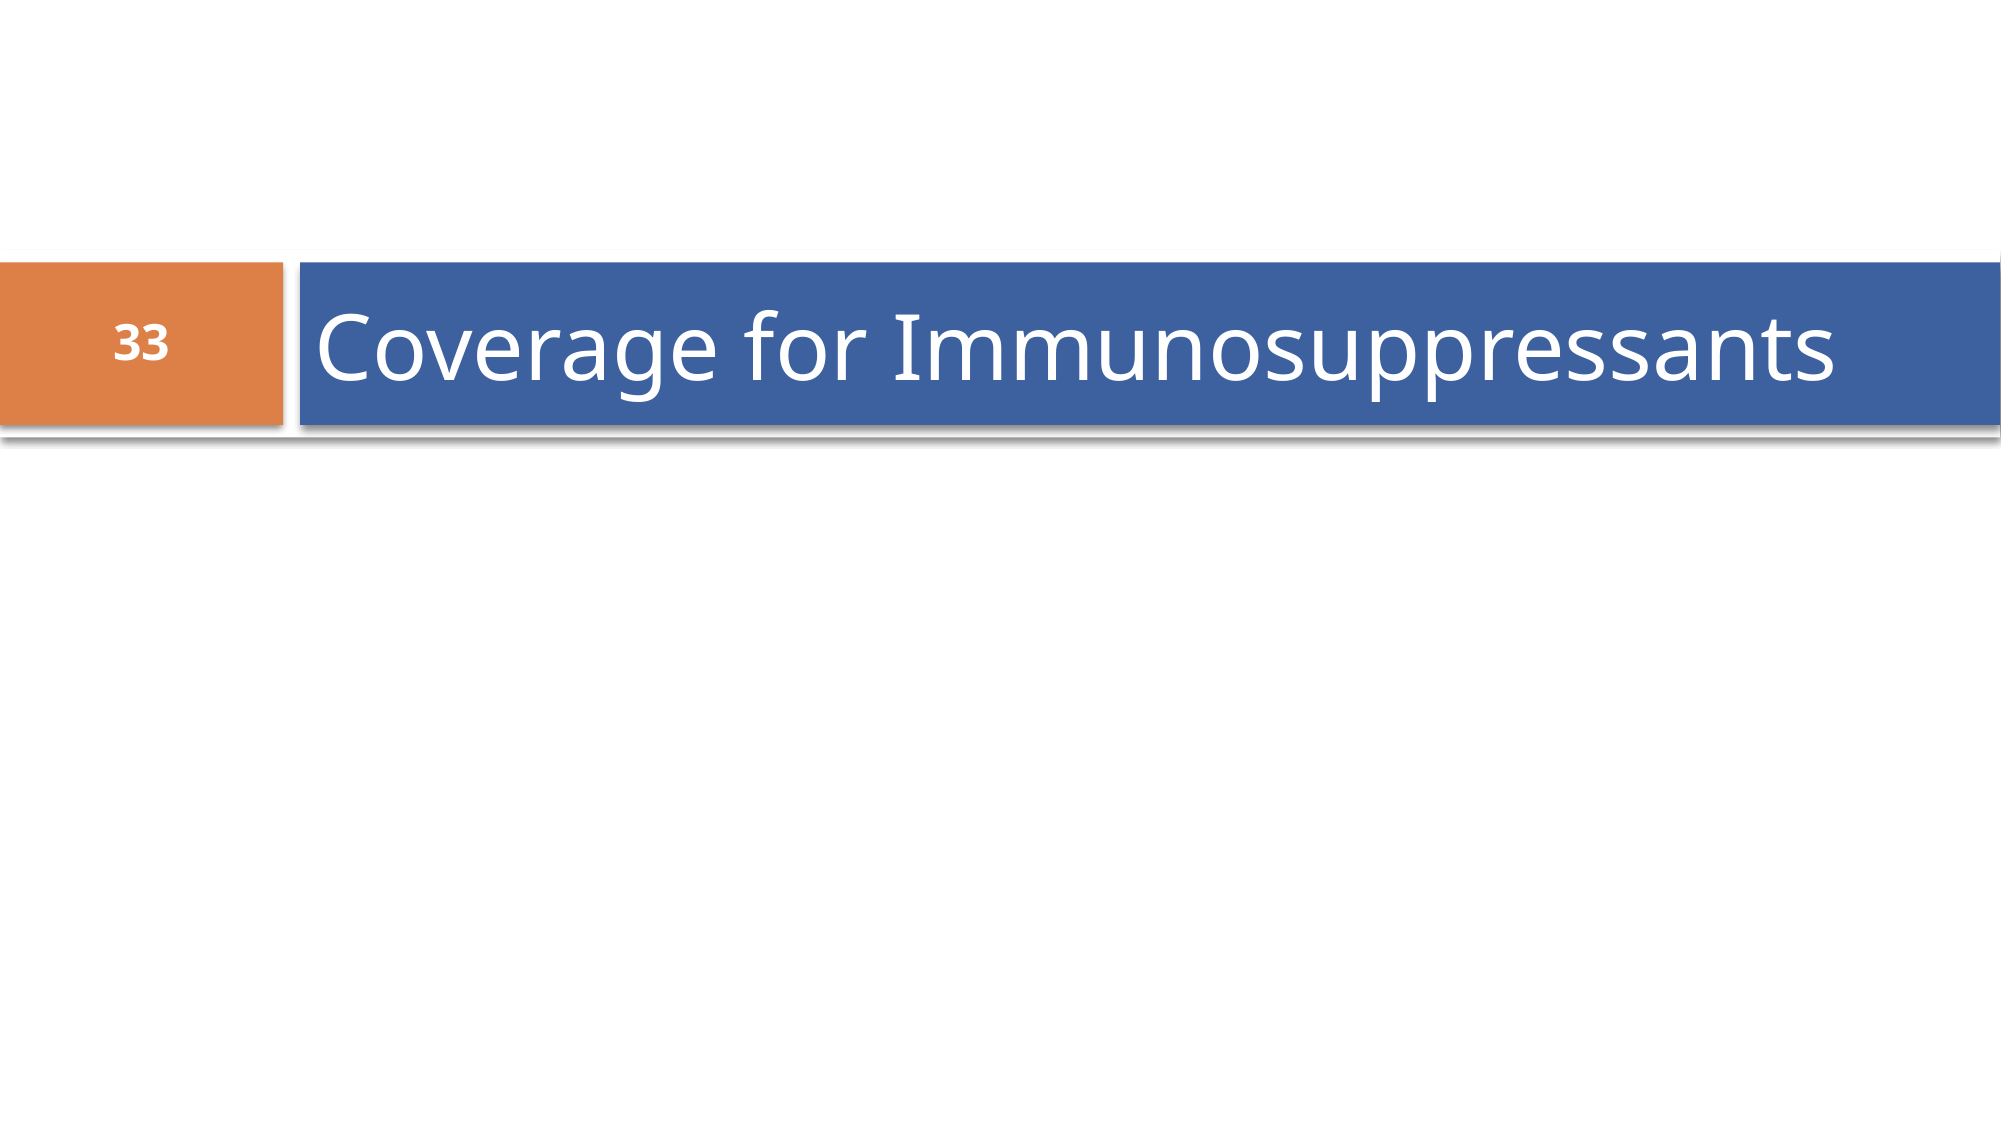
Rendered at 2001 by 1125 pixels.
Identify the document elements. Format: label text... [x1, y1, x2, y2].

title Coverage for Immunosuppressants [300, 262, 1967, 425]
slide_number 33 [0, 287, 284, 403]
